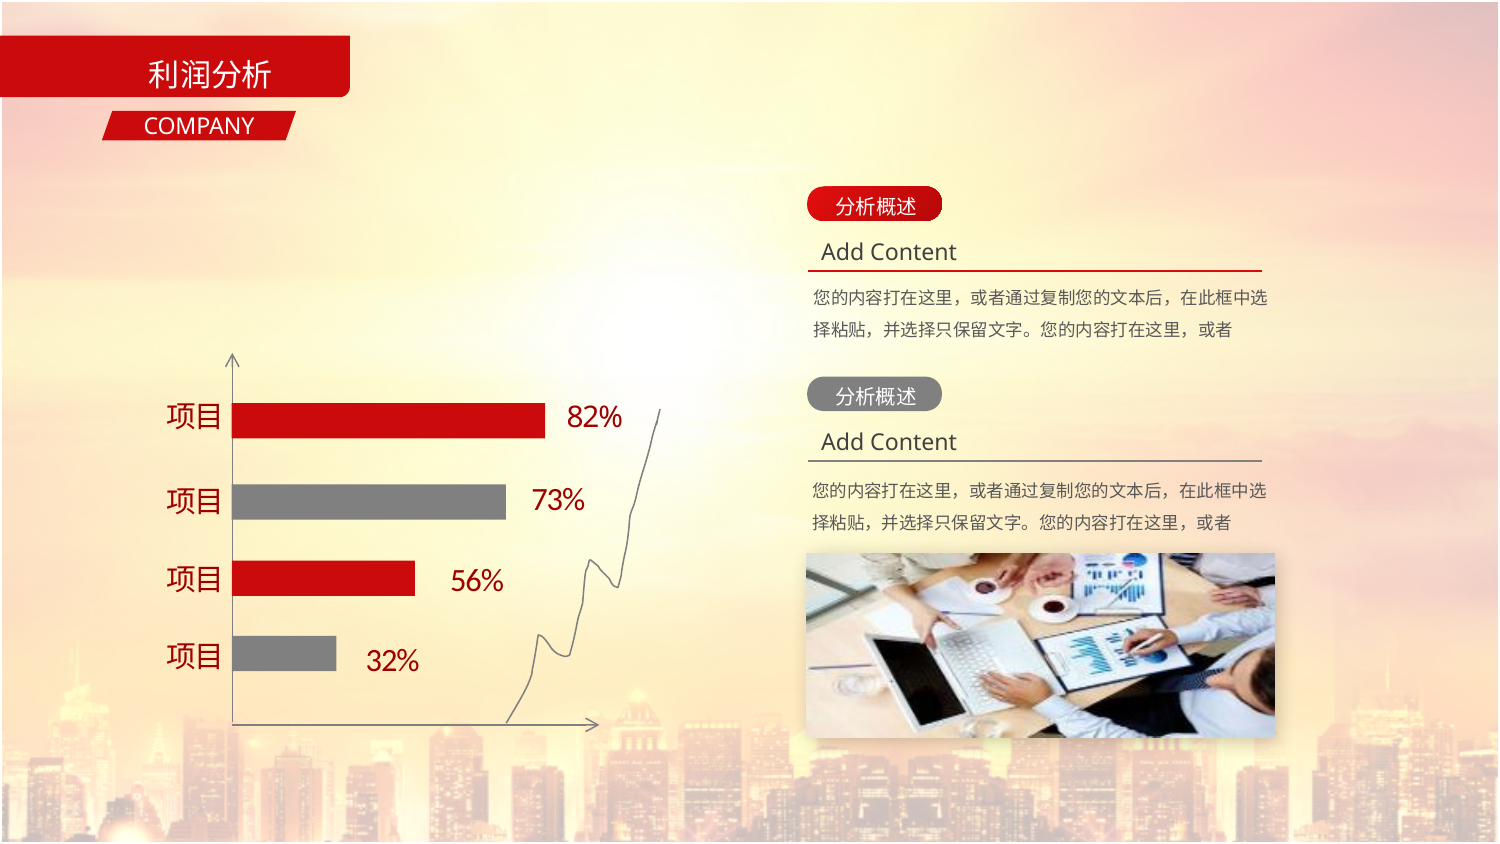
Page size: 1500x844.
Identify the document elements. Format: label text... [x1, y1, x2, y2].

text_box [604, 392, 635, 684]
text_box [805, 376, 977, 464]
text_box 您的内容打在这里，或者通过复制您的文本后，在此框中选择粘贴，并选择只保留文字。您的内容打在这里，或者 [808, 273, 1284, 343]
text_box [639, 408, 661, 488]
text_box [155, 352, 600, 726]
text_box 您的内容打在这里，或者通过复制您的文本后，在此框中选择粘贴，并选择只保留文字。您的内容打在这里，或者 [806, 466, 1283, 536]
picture [806, 553, 1275, 738]
text_box COMPANY [99, 110, 298, 143]
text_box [805, 186, 977, 274]
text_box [0, 35, 351, 101]
